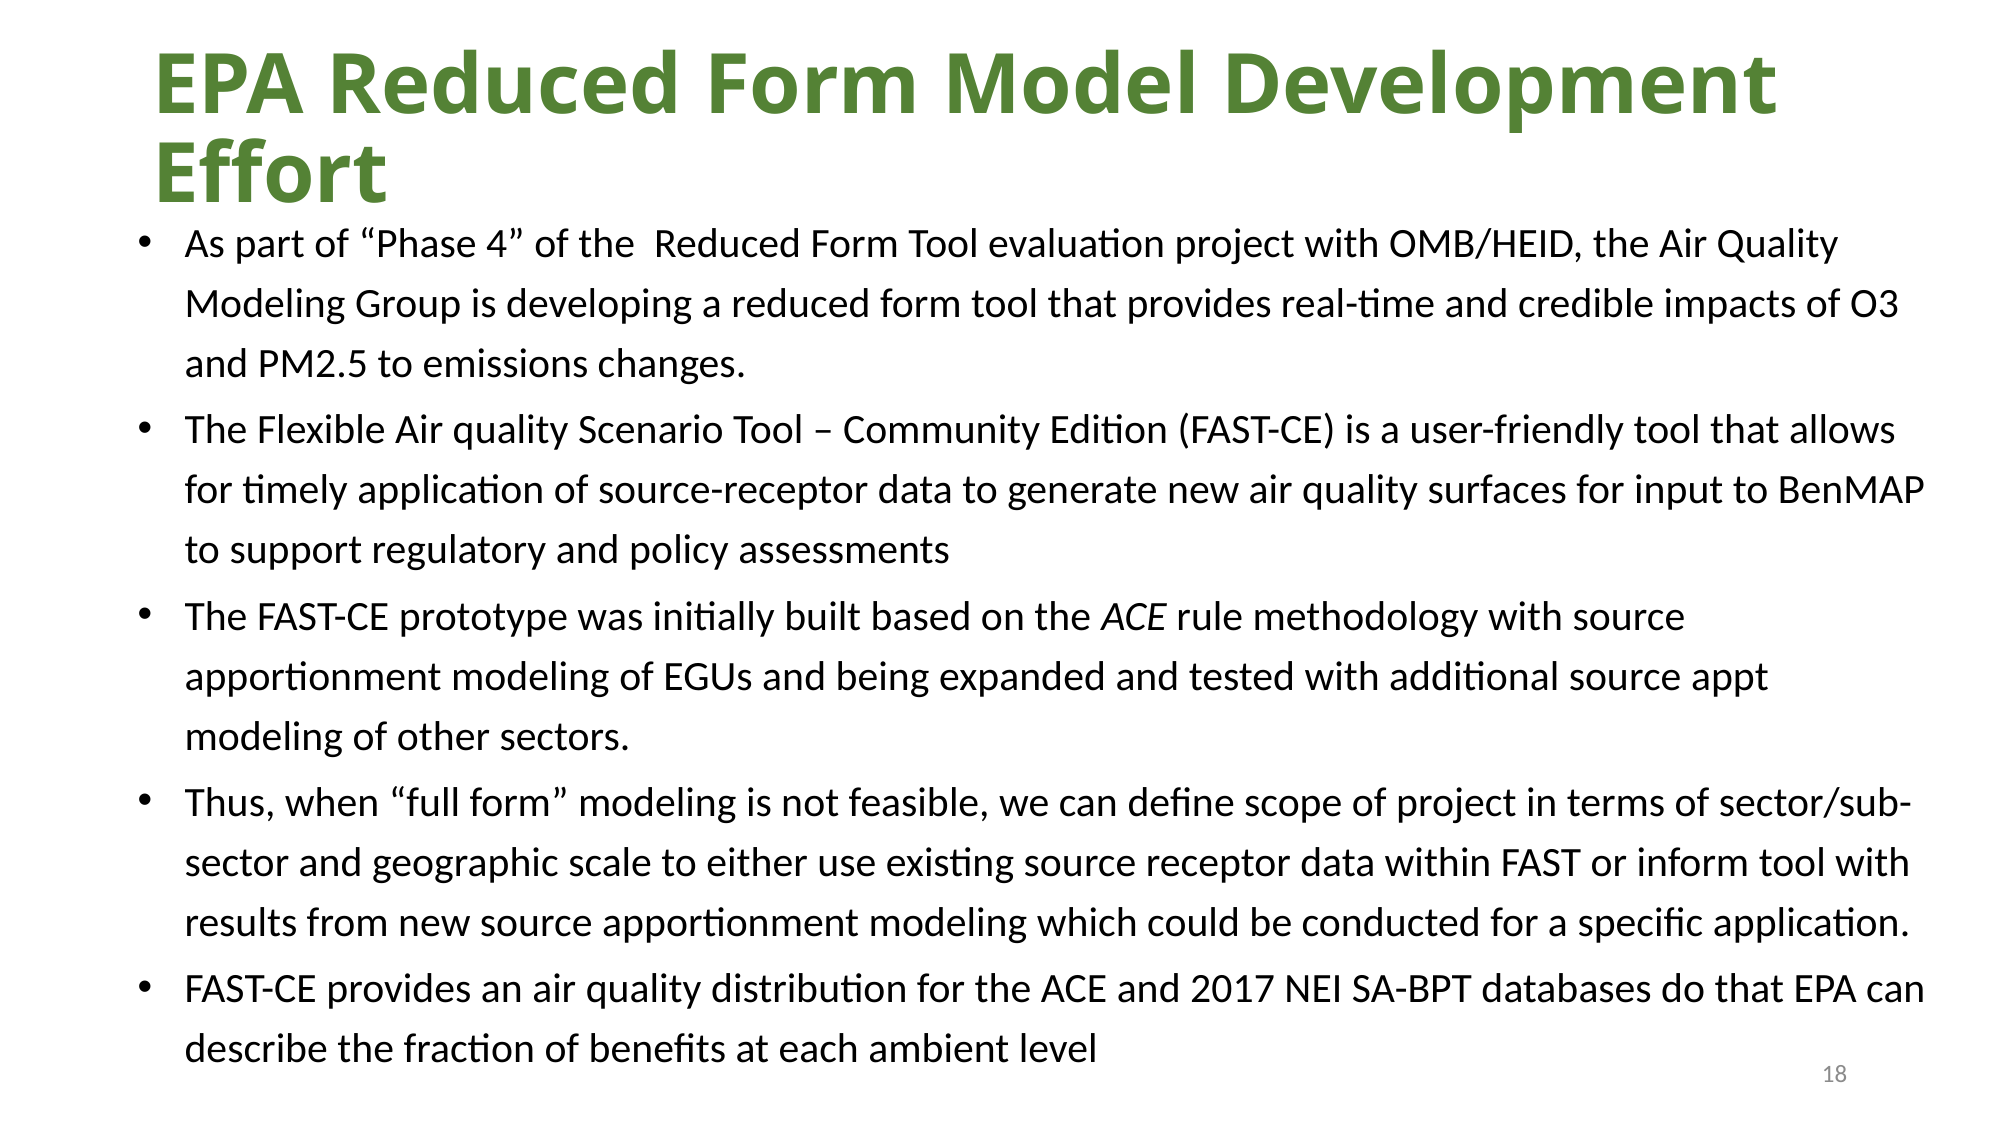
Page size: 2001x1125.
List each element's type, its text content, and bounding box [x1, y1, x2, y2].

slide_number 18 [1412, 1042, 1863, 1103]
list As part of “Phase 4” of the Reduced Form Tool evaluation project with OMB/HEID, the Air Quality Modeling Group is developing a reduced form tool that provides real-time and credible impacts of O3 and PM2.5 to emissions changes. The Flexible Air quality Scenario Tool – Community Edition (FAST-CE) is a user-friendly tool that allows for timely application of source-receptor data to generate new air quality surfaces for input to BenMAP to support regulatory and policy assessments The FAST-CE prototype was initially built based on the ACE rule methodology with source apportionment modeling of EGUs and being expanded and tested with additional source appt modeling of other sectors. Thus, when “full form” modeling is not feasible, we can define scope of project in terms of sector/sub-sector and geographic scale to either use existing source receptor data within FAST or inform tool with results from new source apportionment modeling which could be conducted for a specific application. FAST-CE provides an air quality distribution for the ACE and 2017 NEI SA-BPT databases do that EPA can describe the fraction of benefits at each ambient level [121, 198, 1950, 1125]
title EPA Reduced Form Model Development Effort [137, 22, 1863, 198]
